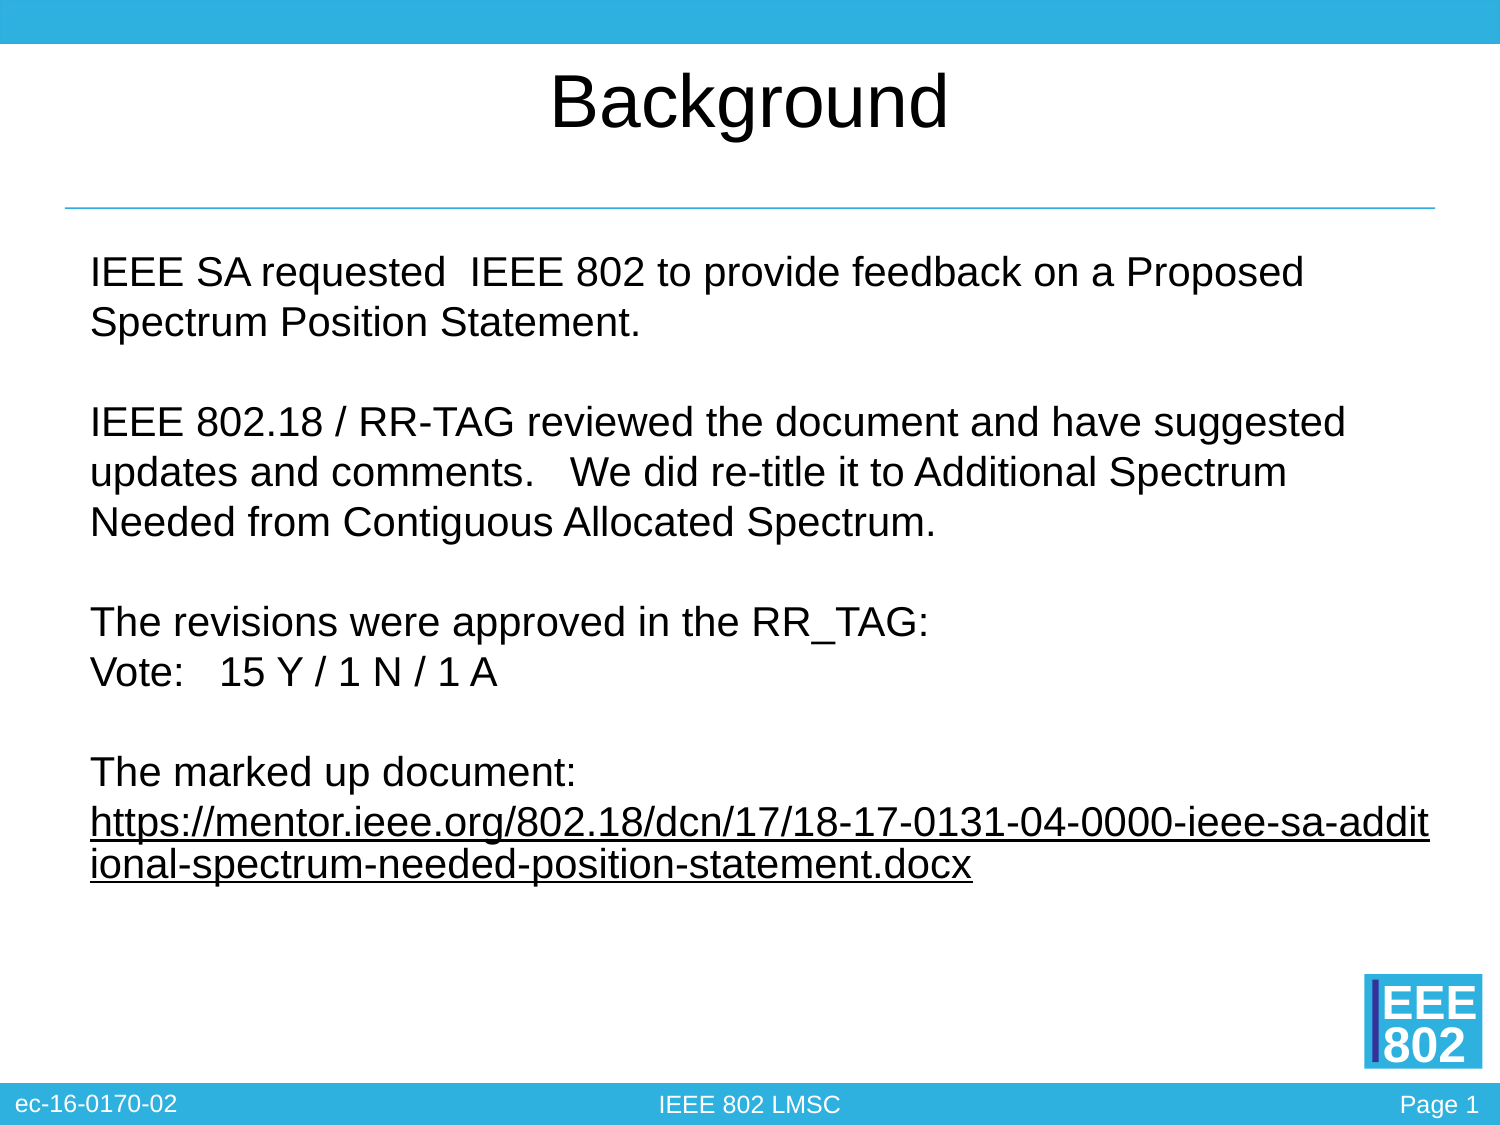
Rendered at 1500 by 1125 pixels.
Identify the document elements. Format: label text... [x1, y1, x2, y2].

title Background [75, 32, 1425, 163]
text_box IEEE SA requested IEEE 802 to provide feedback on a Proposed Spectrum Position Statement. IEEE 802.18 / RR-TAG reviewed the document and have suggested updates and comments. We did re-title it to Additional Spectrum Needed from Contiguous Allocated Spectrum. The revisions were approved in the RR_TAG: Vote: 15 Y / 1 N / 1 A The marked up document: https://mentor.ieee.org/802.18/dcn/17/18-17-0131-04-0000-ieee-sa-additional-spectrum-needed-position-statement.docx [75, 237, 1450, 903]
